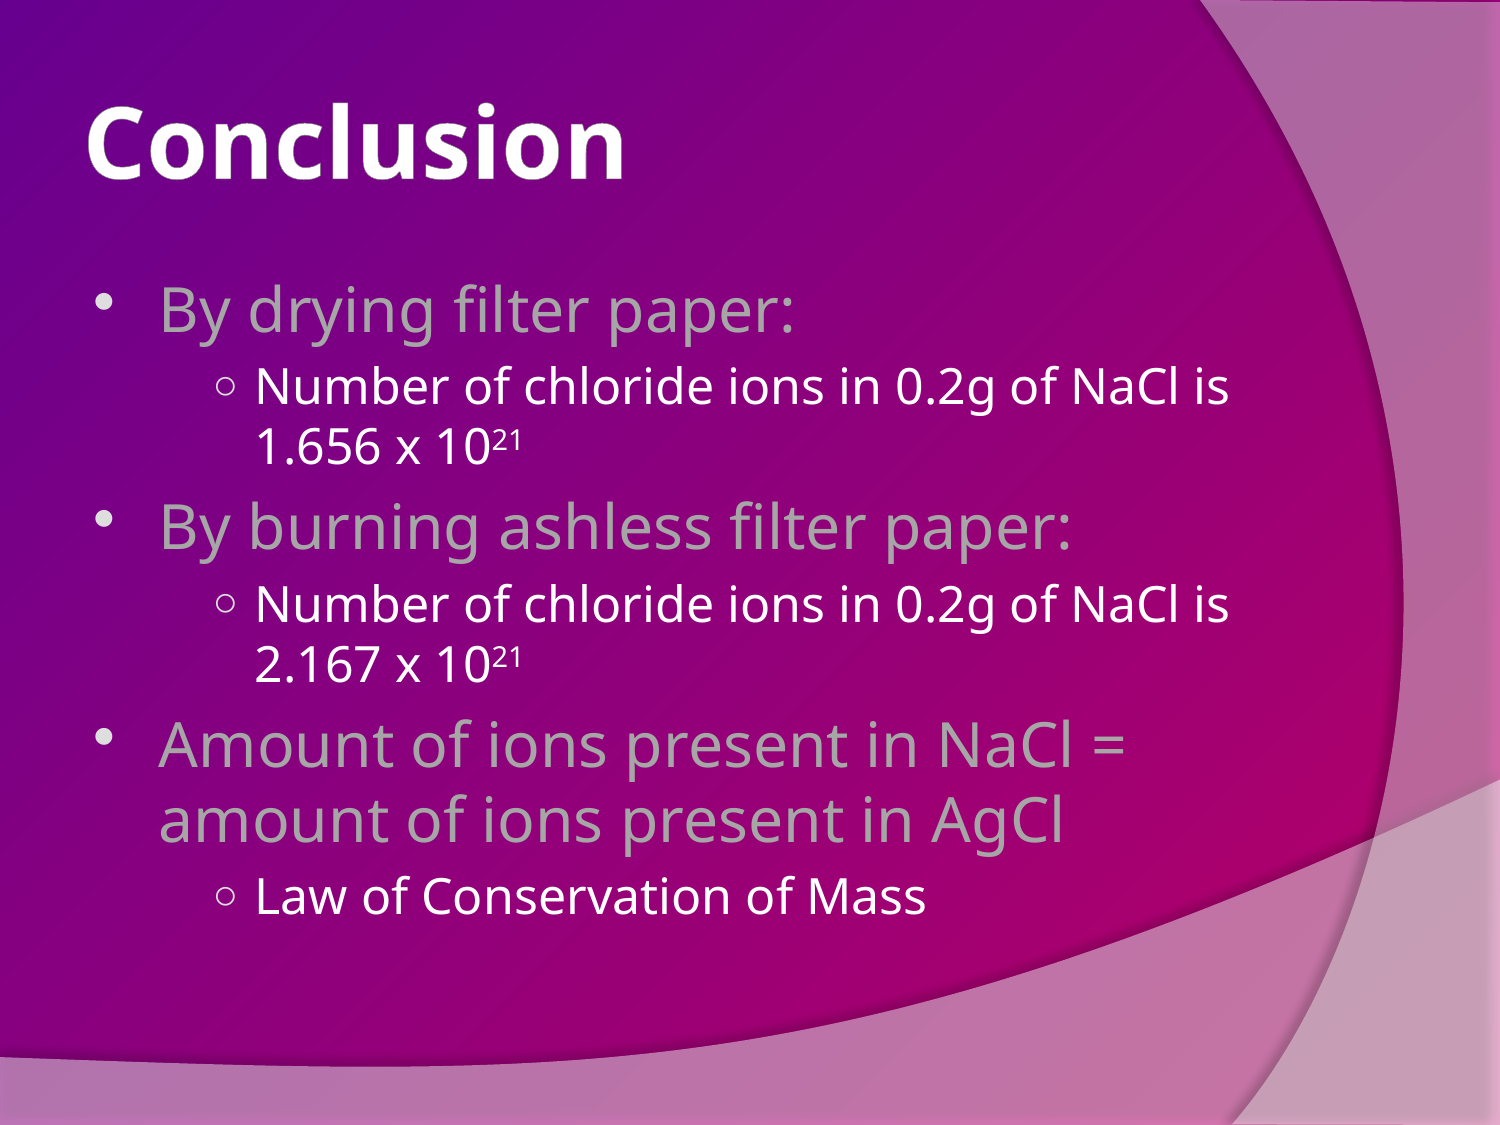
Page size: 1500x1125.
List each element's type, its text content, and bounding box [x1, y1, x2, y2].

title Conclusion [75, 45, 1300, 233]
list By drying filter paper: Number of chloride ions in 0.2g of NaCl is 1.656 x 1021 By burning ashless filter paper: Number of chloride ions in 0.2g of NaCl is 2.167 x 1021 Amount of ions present in NaCl = amount of ions present in AgCl Law of Conservation of Mass [75, 262, 1300, 1005]
